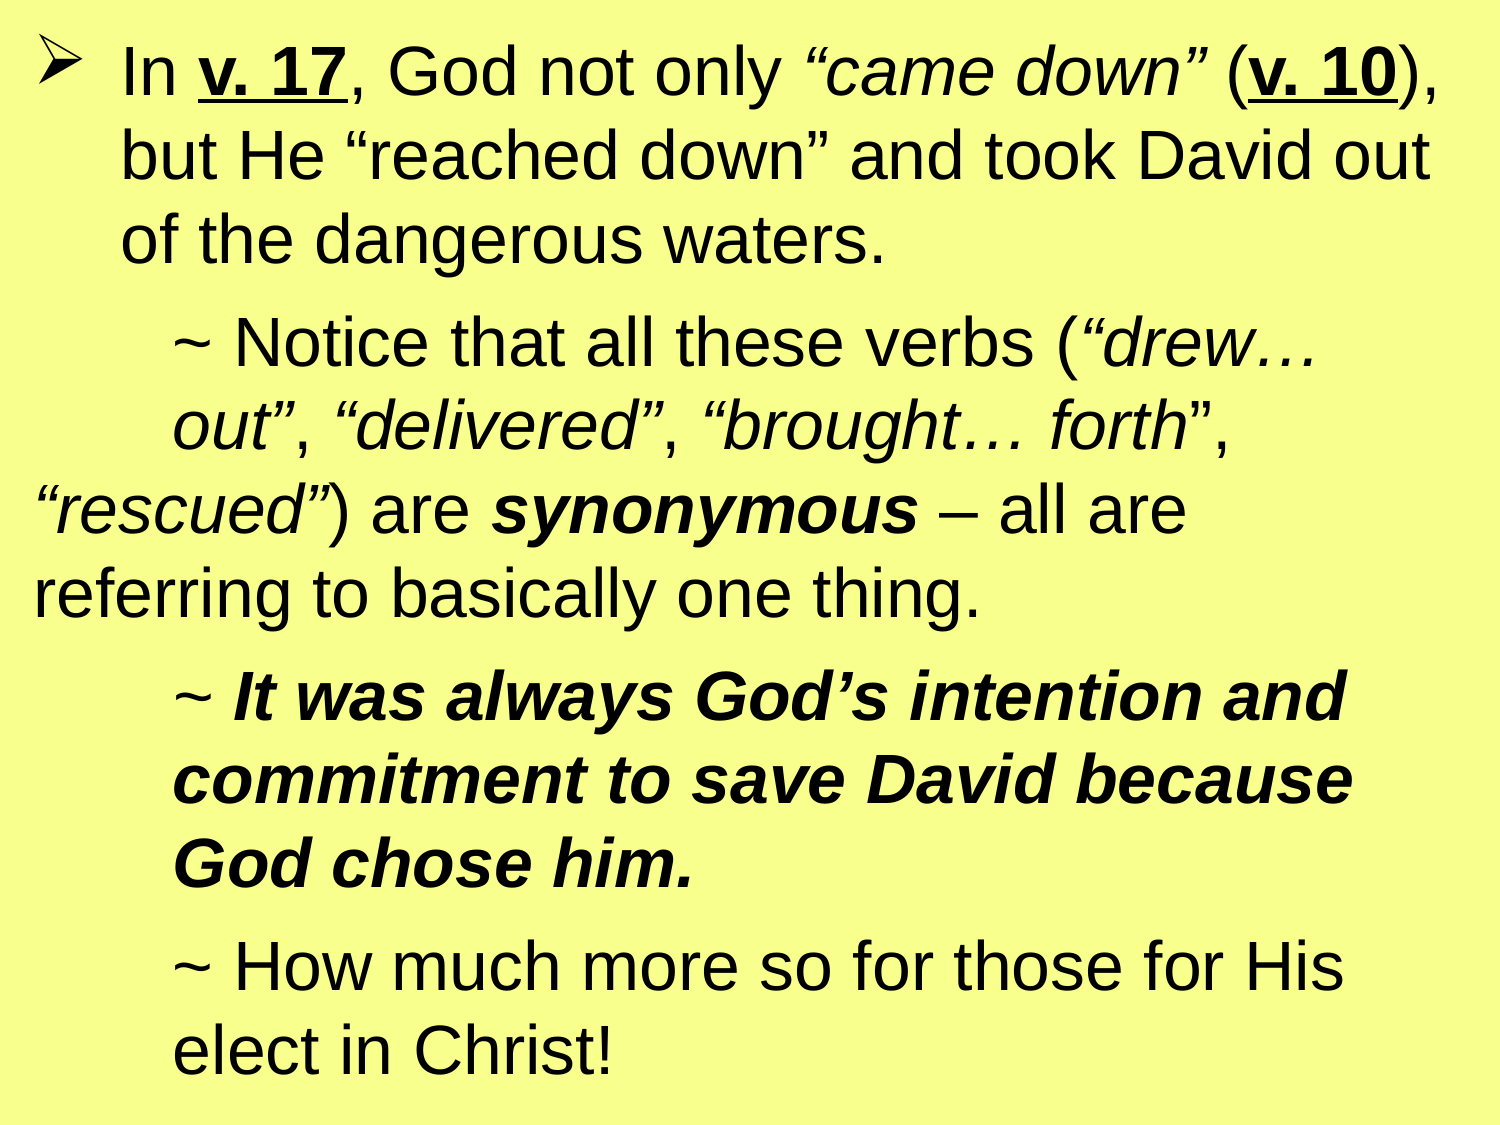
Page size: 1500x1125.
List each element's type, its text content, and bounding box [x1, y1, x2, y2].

subtitle In v. 17, God not only “came down” (v. 10), but He “reached down” and took David out of the dangerous waters. ~ Notice that all these verbs (“drew… out”, “delivered”, “brought… forth”, “rescued”) are synonymous – all are referring to basically one thing. ~ It was always God’s intention and commitment to save David because God chose him. ~ How much more so for those for His elect in Christ! [18, 18, 1482, 1108]
